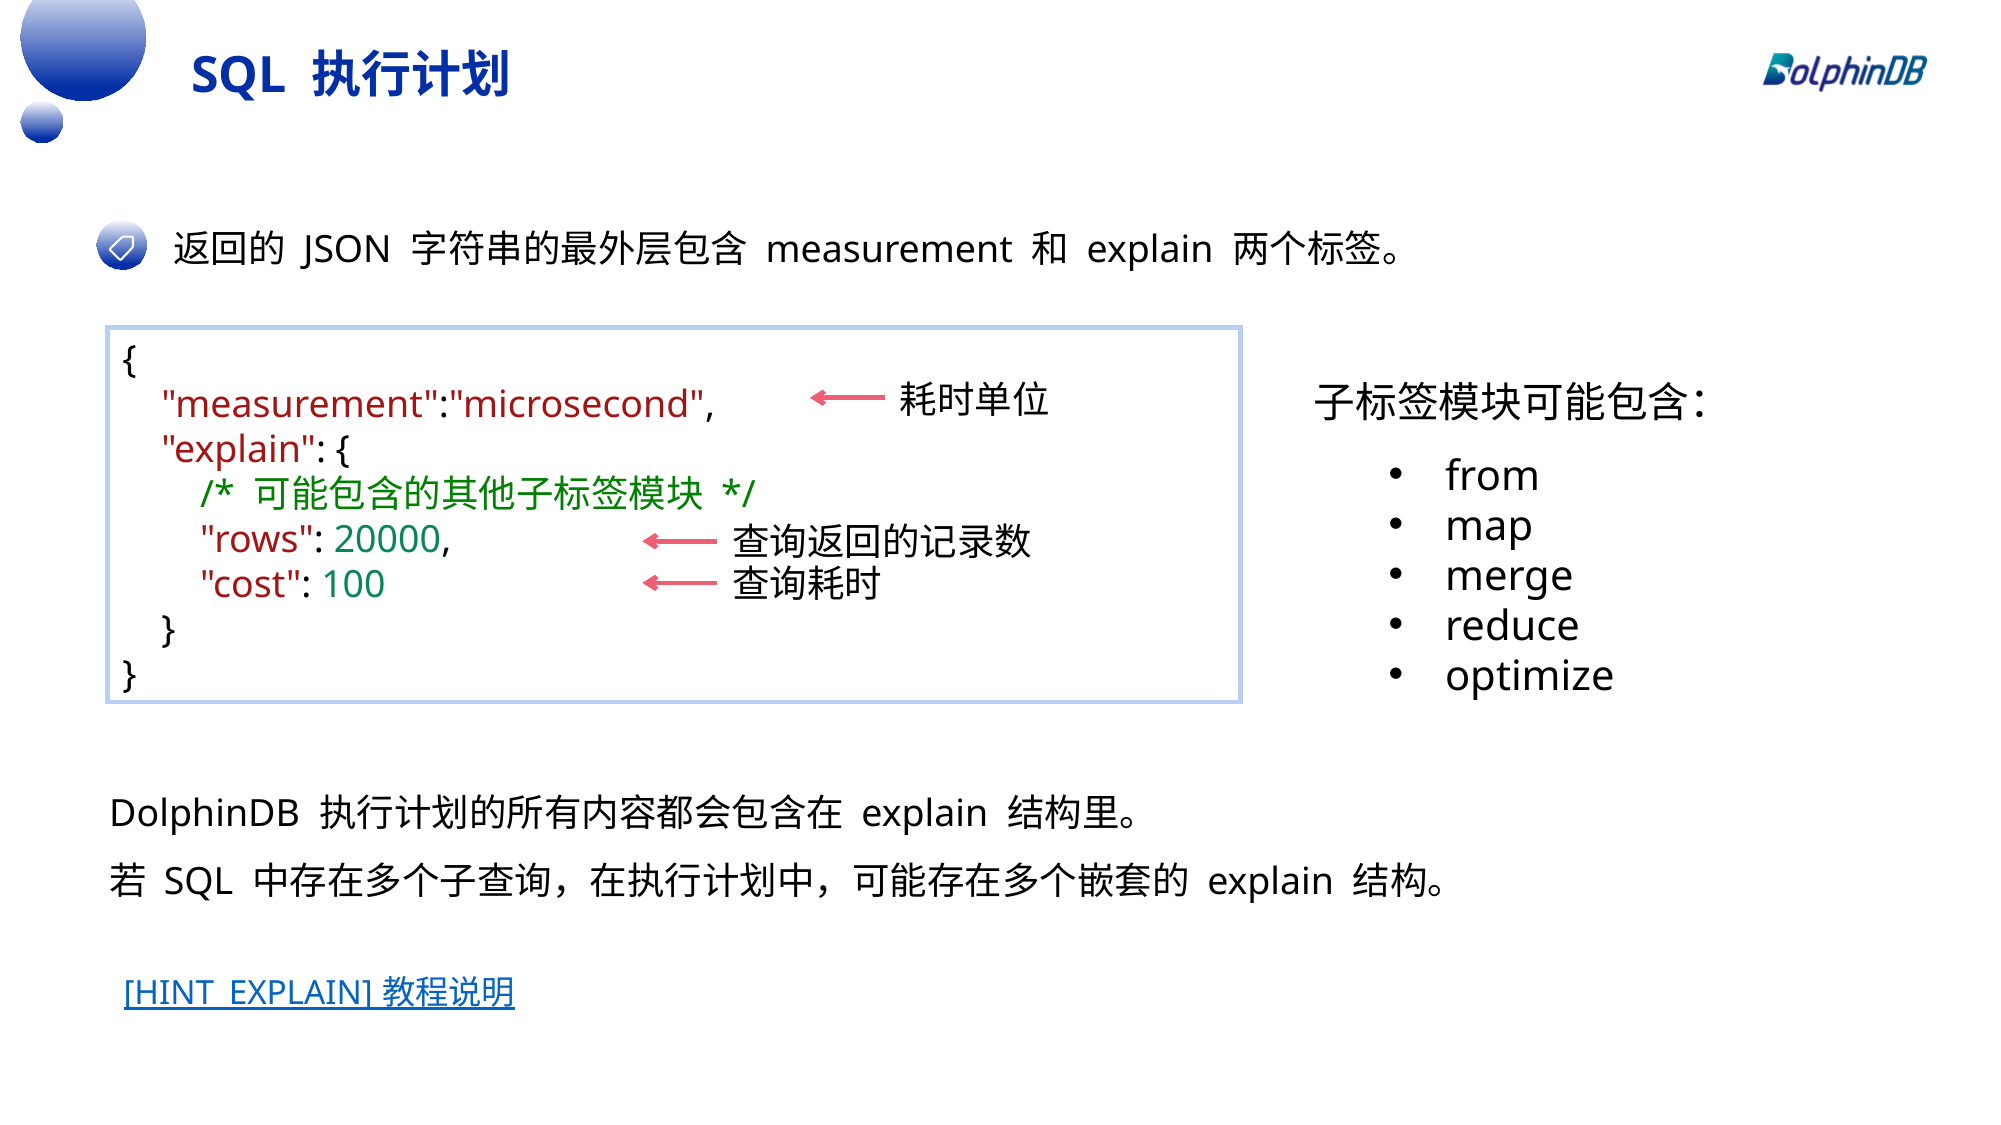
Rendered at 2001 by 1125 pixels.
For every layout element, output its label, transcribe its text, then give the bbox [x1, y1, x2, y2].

text_box DolphinDB 执行计划的所有内容都会包含在 explain 结构里。 若 SQL 中存在多个子查询，在执行计划中，可能存在多个嵌套的 explain 结构。 [94, 759, 1800, 910]
text_box [19, 0, 147, 102]
text_box { "measurement":"microsecond", "explain": { /* 可能包含的其他子标签模块 */ "rows": 20000, "cost": 100 } } [106, 326, 1242, 703]
text_box 查询返回的记录数 [717, 511, 1074, 552]
text_box 返回的 JSON 字符串的最外层包含 measurement 和 explain 两个标签。 [158, 217, 1497, 297]
text_box SQL 执行计划 [163, 35, 1545, 110]
text_box [19, 99, 64, 144]
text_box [96, 219, 147, 270]
picture [1755, 47, 1929, 93]
text_box [HINT_EXPLAIN] 教程说明 [108, 964, 943, 1027]
text_box 查询耗时 [717, 552, 1074, 613]
text_box 耗时单位 [885, 368, 1242, 429]
text_box 子标签模块可能包含： from map merge reduce optimize [1298, 368, 1966, 706]
